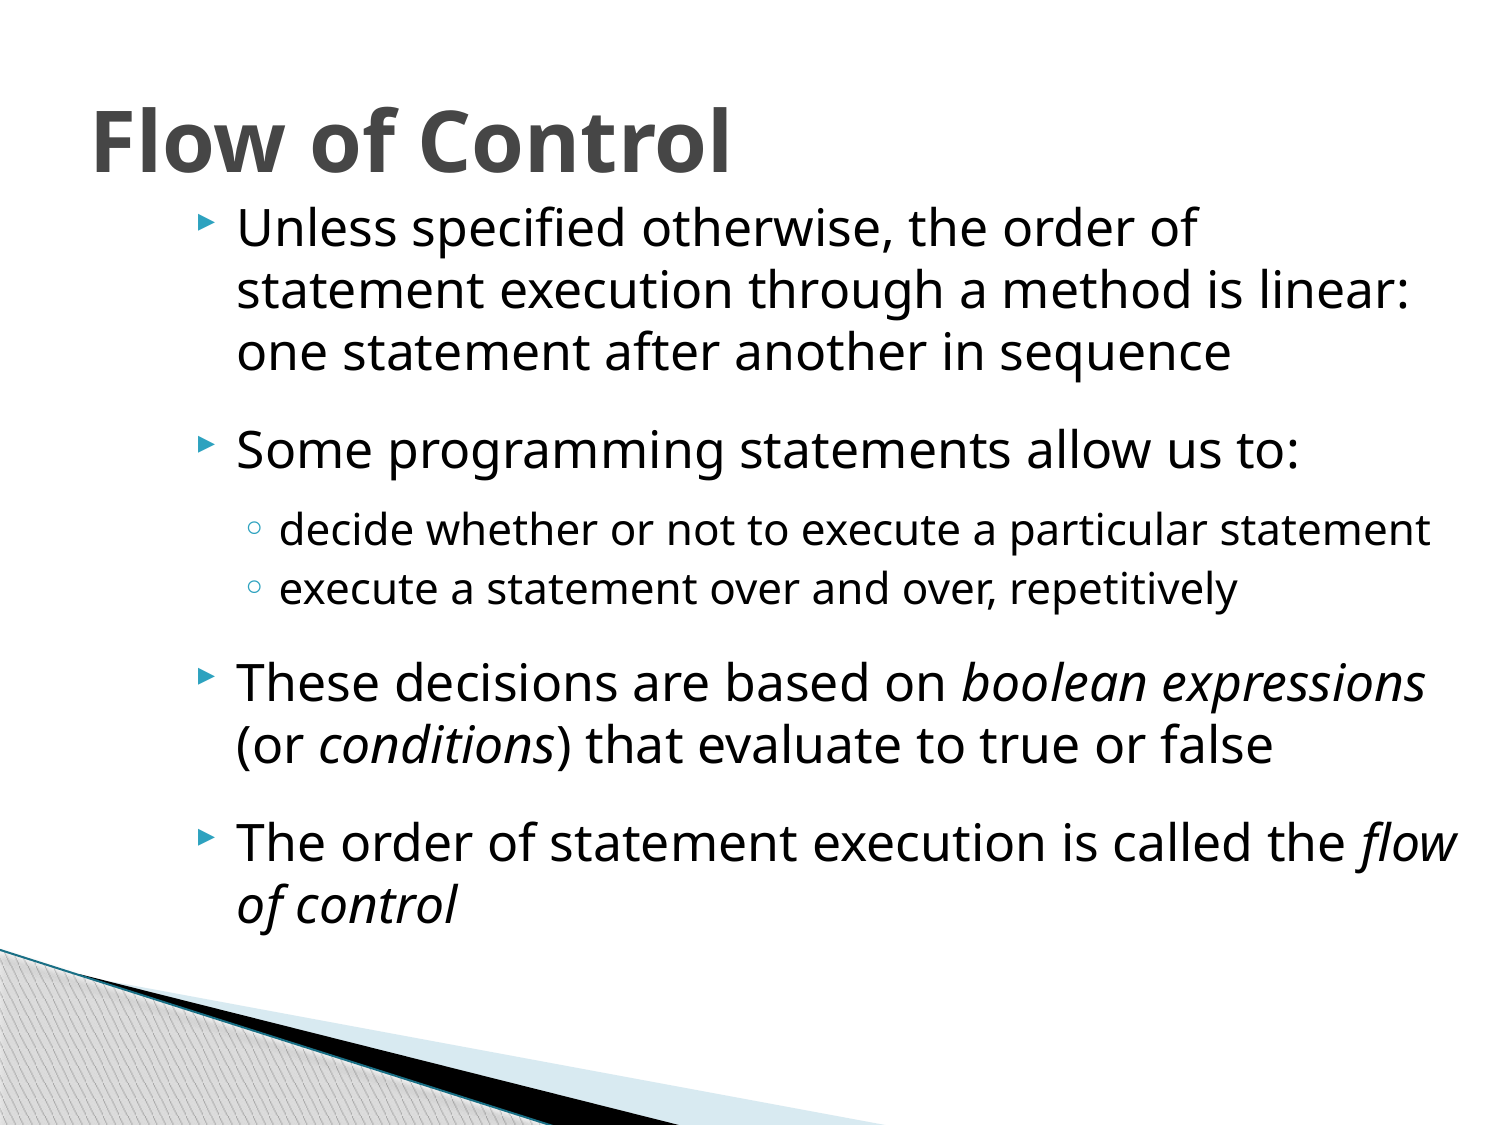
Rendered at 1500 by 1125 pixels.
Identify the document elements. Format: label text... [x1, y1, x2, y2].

title Flow of Control [75, 45, 1425, 233]
list Unless specified otherwise, the order of statement execution through a method is linear: one statement after another in sequence Some programming statements allow us to: decide whether or not to execute a particular statement execute a statement over and over, repetitively These decisions are based on boolean expressions (or conditions) that evaluate to true or false The order of statement execution is called the flow of control [162, 187, 1475, 1025]
